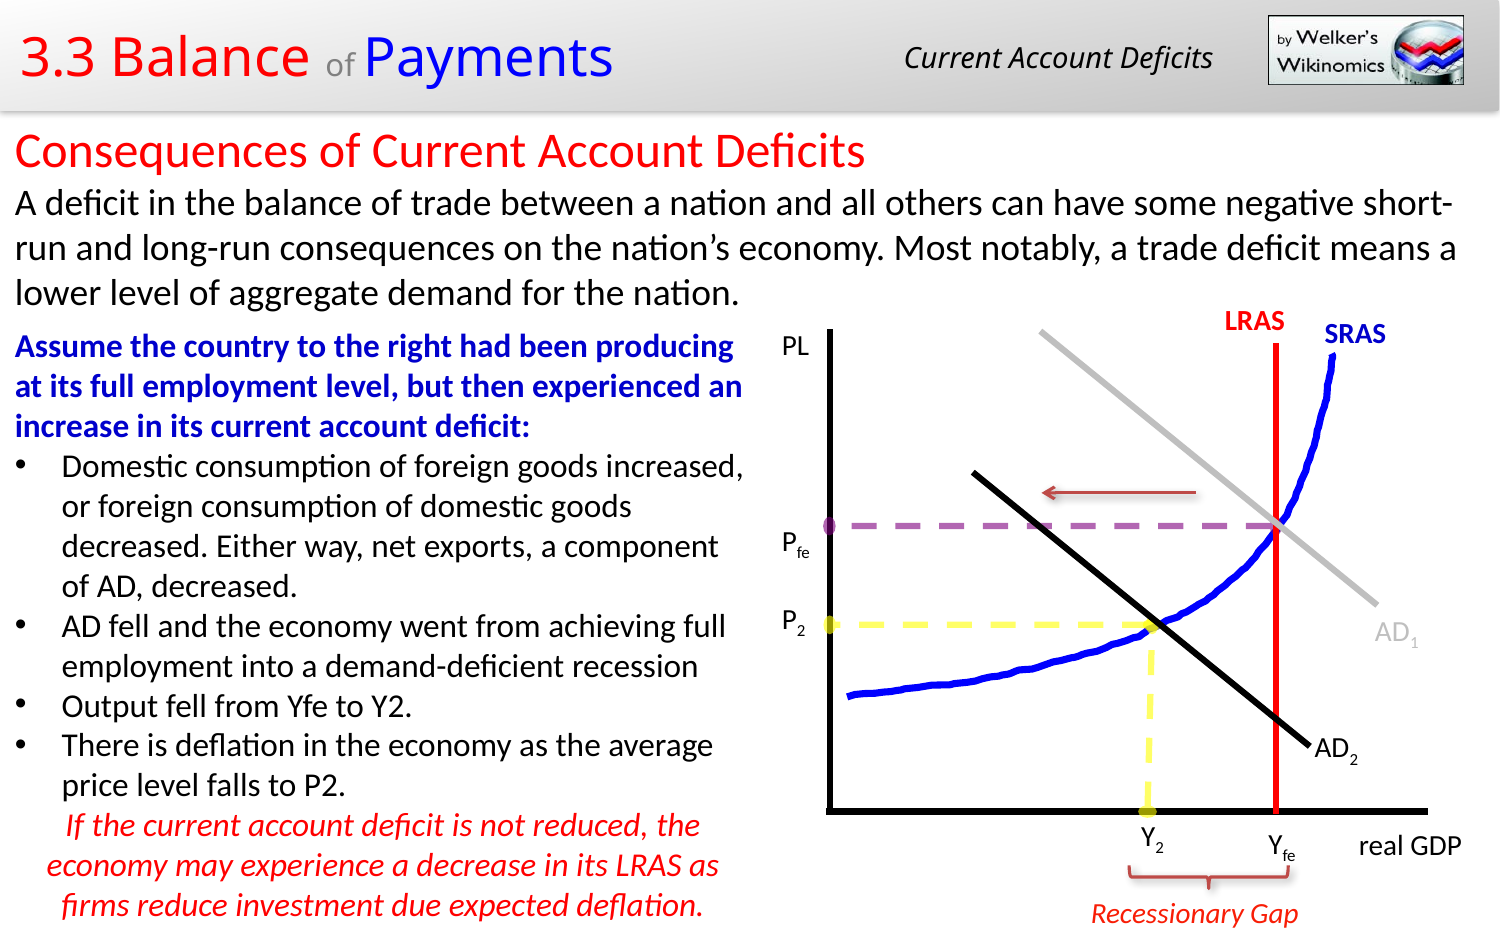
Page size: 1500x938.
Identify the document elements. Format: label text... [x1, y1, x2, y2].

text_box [766, 293, 1500, 938]
picture [1268, 15, 1464, 85]
text_box Assume the country to the right had been producing at its full employment level, but then experienced an increase in its current account deficit: Domestic consumption of foreign goods increased, or foreign consumption of domestic goods decreased. Either way, net exports, a component of AD, decreased. AD fell and the economy went from achieving full employment into a demand-deficient recession Output fell from Yfe to Y2. There is deflation in the economy as the average price level falls to P2. If the current account deficit is not reduced, the economy may experience a decrease in its LRAS as firms reduce investment due expected deflation. [0, 317, 761, 931]
text_box Current Account Deficits [862, 33, 1256, 81]
text_box Consequences of Current Account Deficits A deficit in the balance of trade between a nation and all others can have some negative short-run and long-run consequences on the nation’s economy. Most notably, a trade deficit means a lower level of aggregate demand for the nation. [0, 110, 1500, 317]
